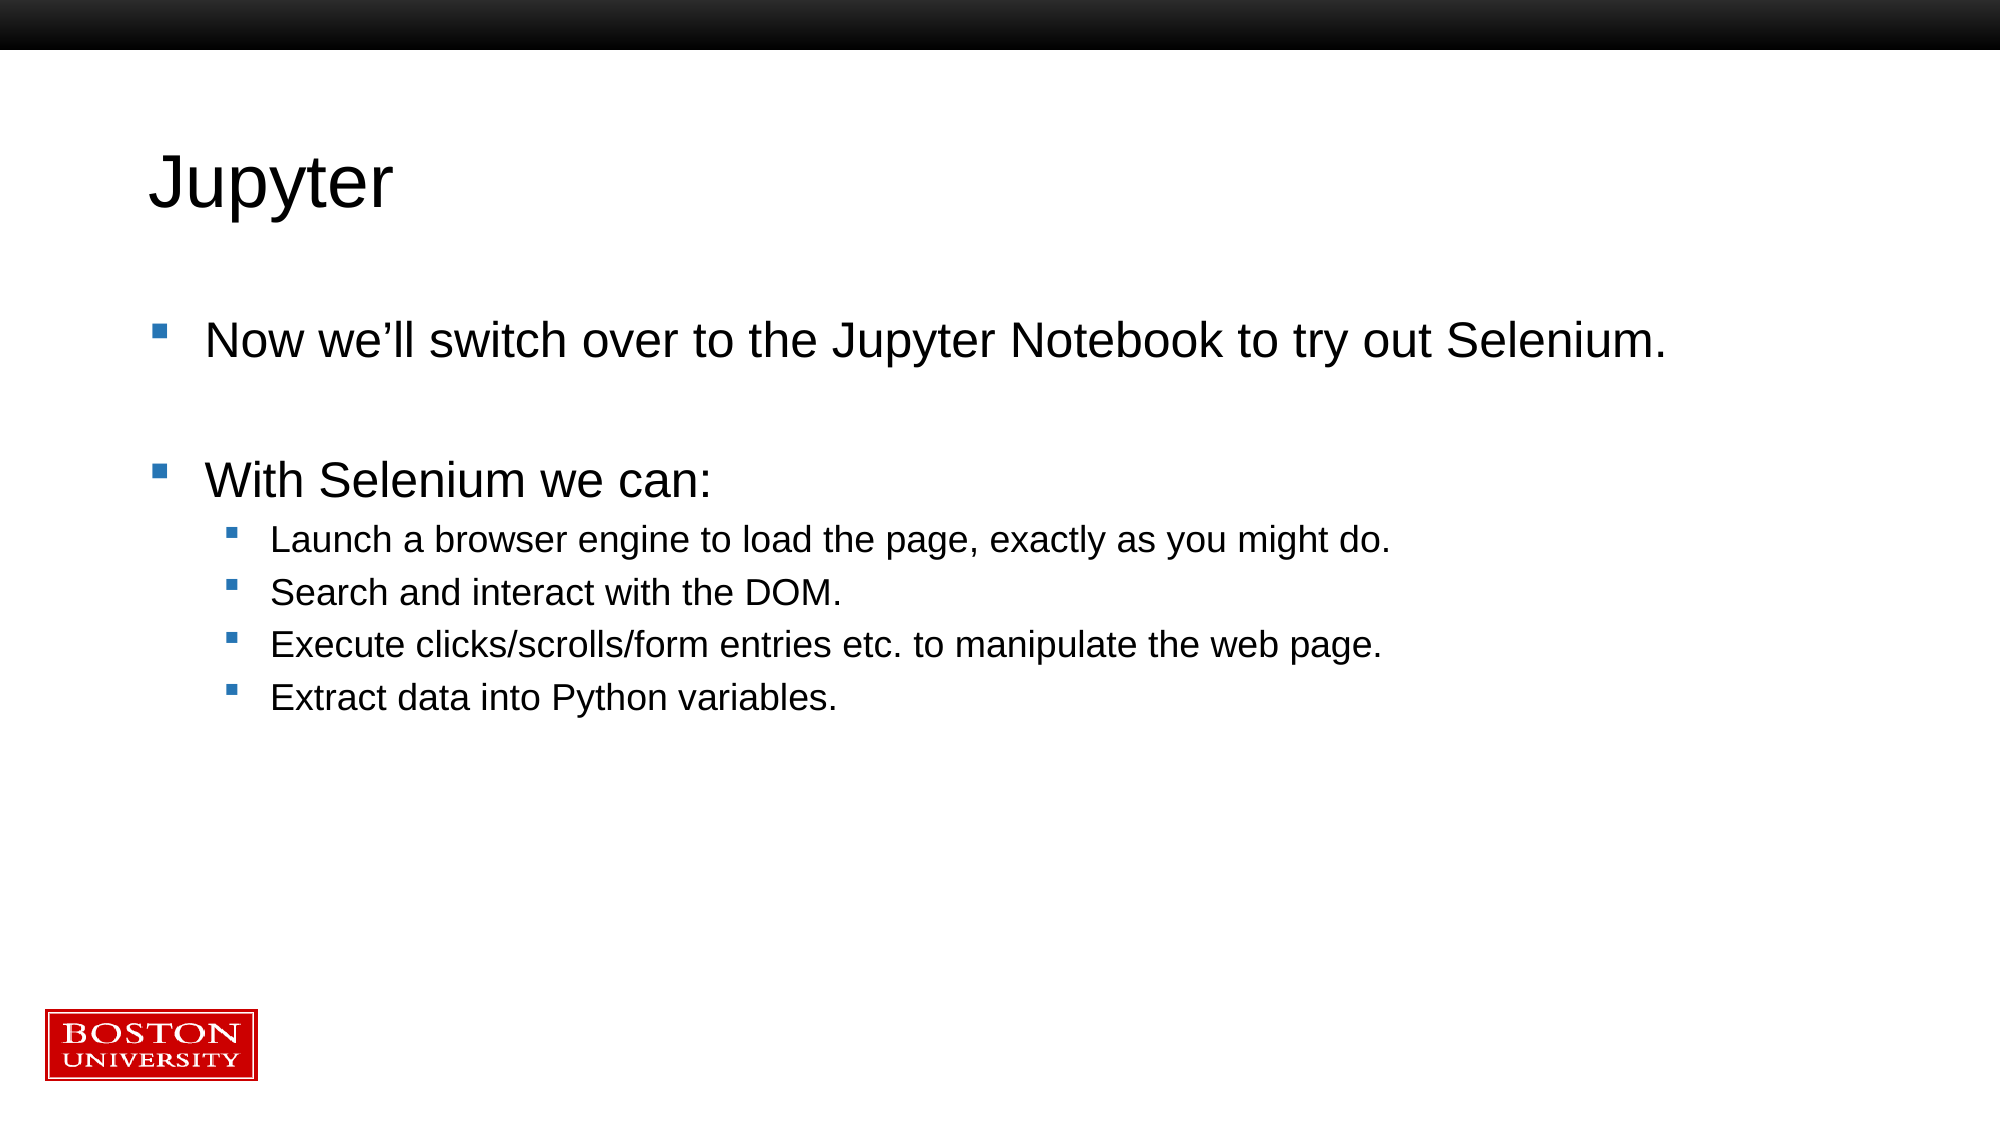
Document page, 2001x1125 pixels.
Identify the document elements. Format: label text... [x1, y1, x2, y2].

picture [45, 1009, 258, 1081]
list Now we’ll switch over to the Jupyter Notebook to try out Selenium. With Selenium we can: Launch a browser engine to load the page, exactly as you might do. Search and interact with the DOM. Execute clicks/scrolls/form entries etc. to manipulate the web page. Extract data into Python variables. [133, 299, 1867, 938]
title Jupyter [133, 125, 1867, 238]
